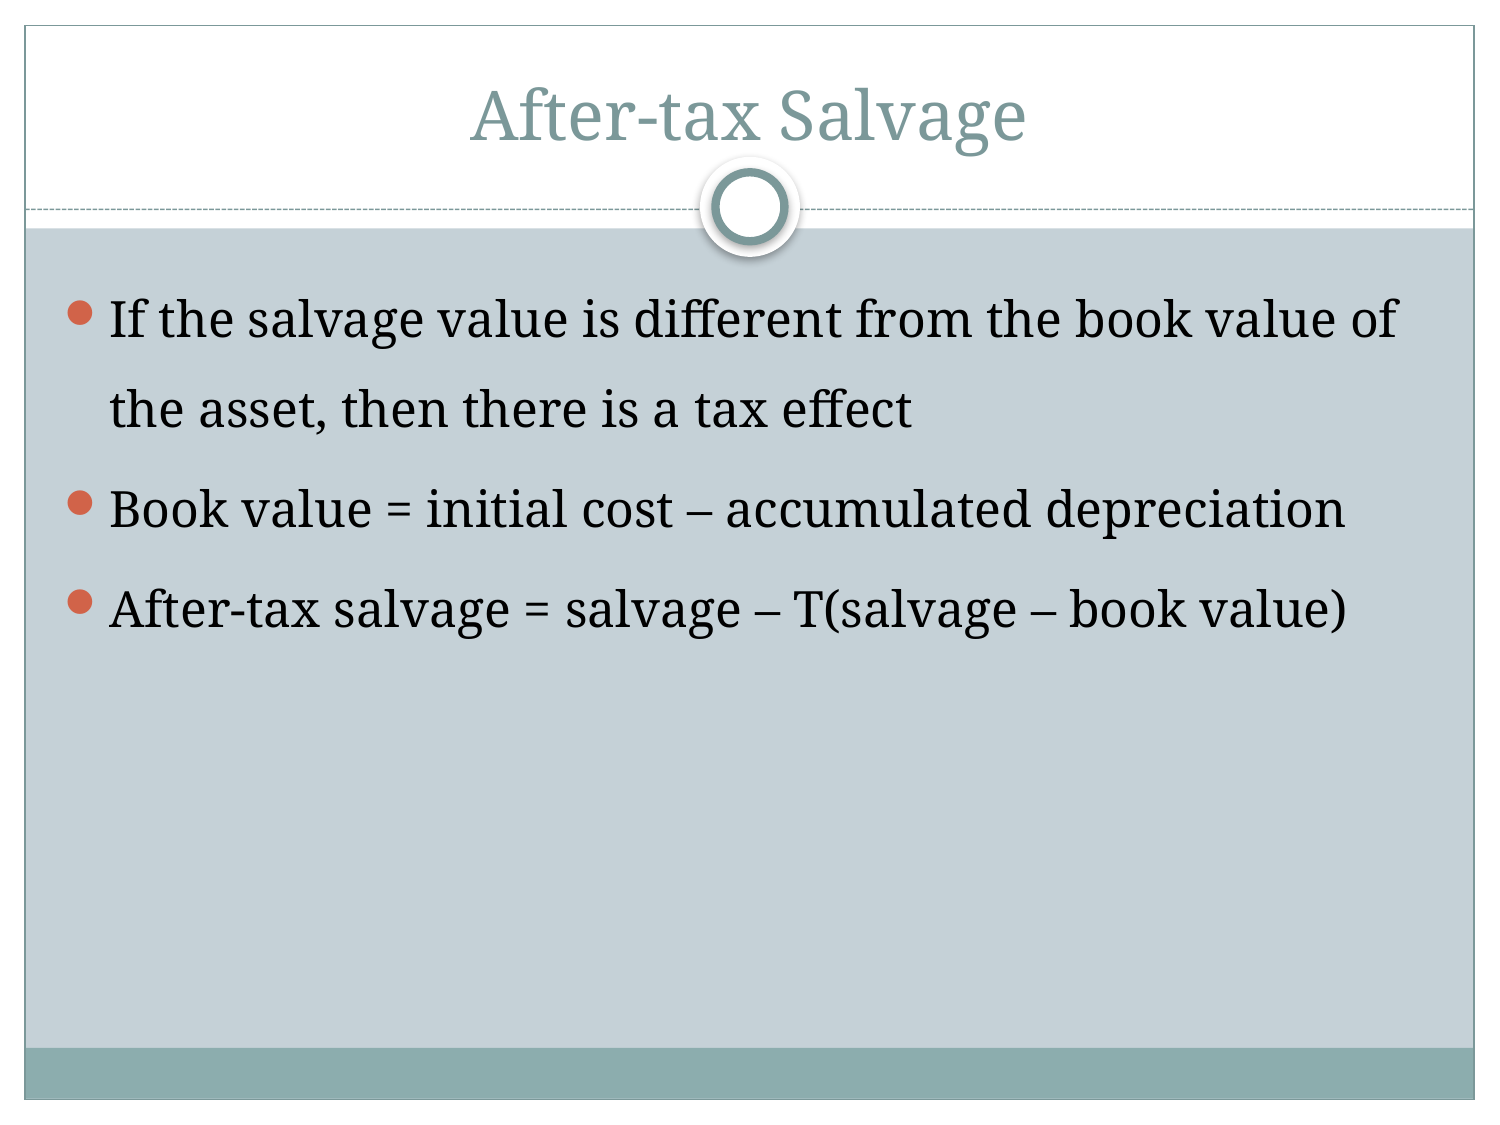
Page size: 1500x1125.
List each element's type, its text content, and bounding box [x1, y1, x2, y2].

list If the salvage value is different from the book value of the asset, then there is a tax effect Book value = initial cost – accumulated depreciation After-tax salvage = salvage – T(salvage – book value) [49, 250, 1445, 1001]
title After-tax Salvage [49, 37, 1450, 162]
